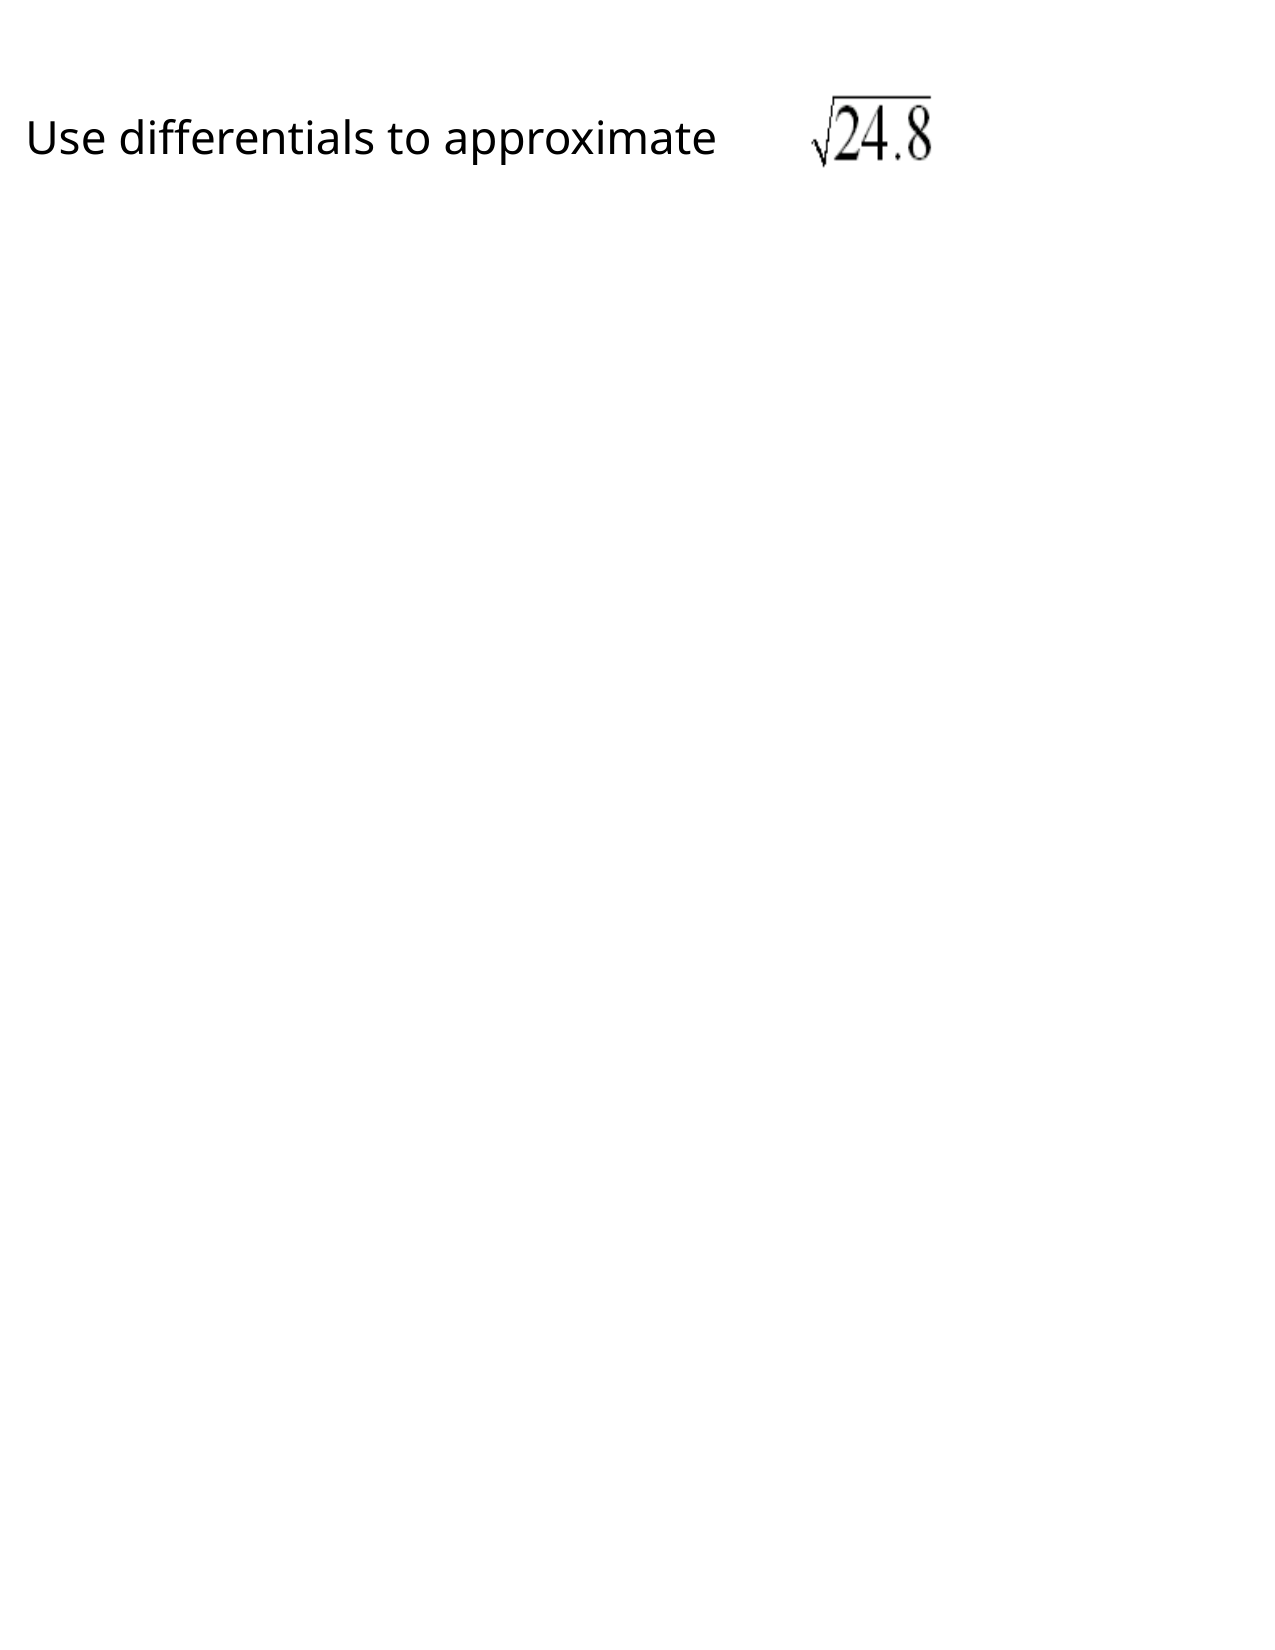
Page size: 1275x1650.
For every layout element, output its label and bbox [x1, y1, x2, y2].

text_box [10, 90, 936, 173]
